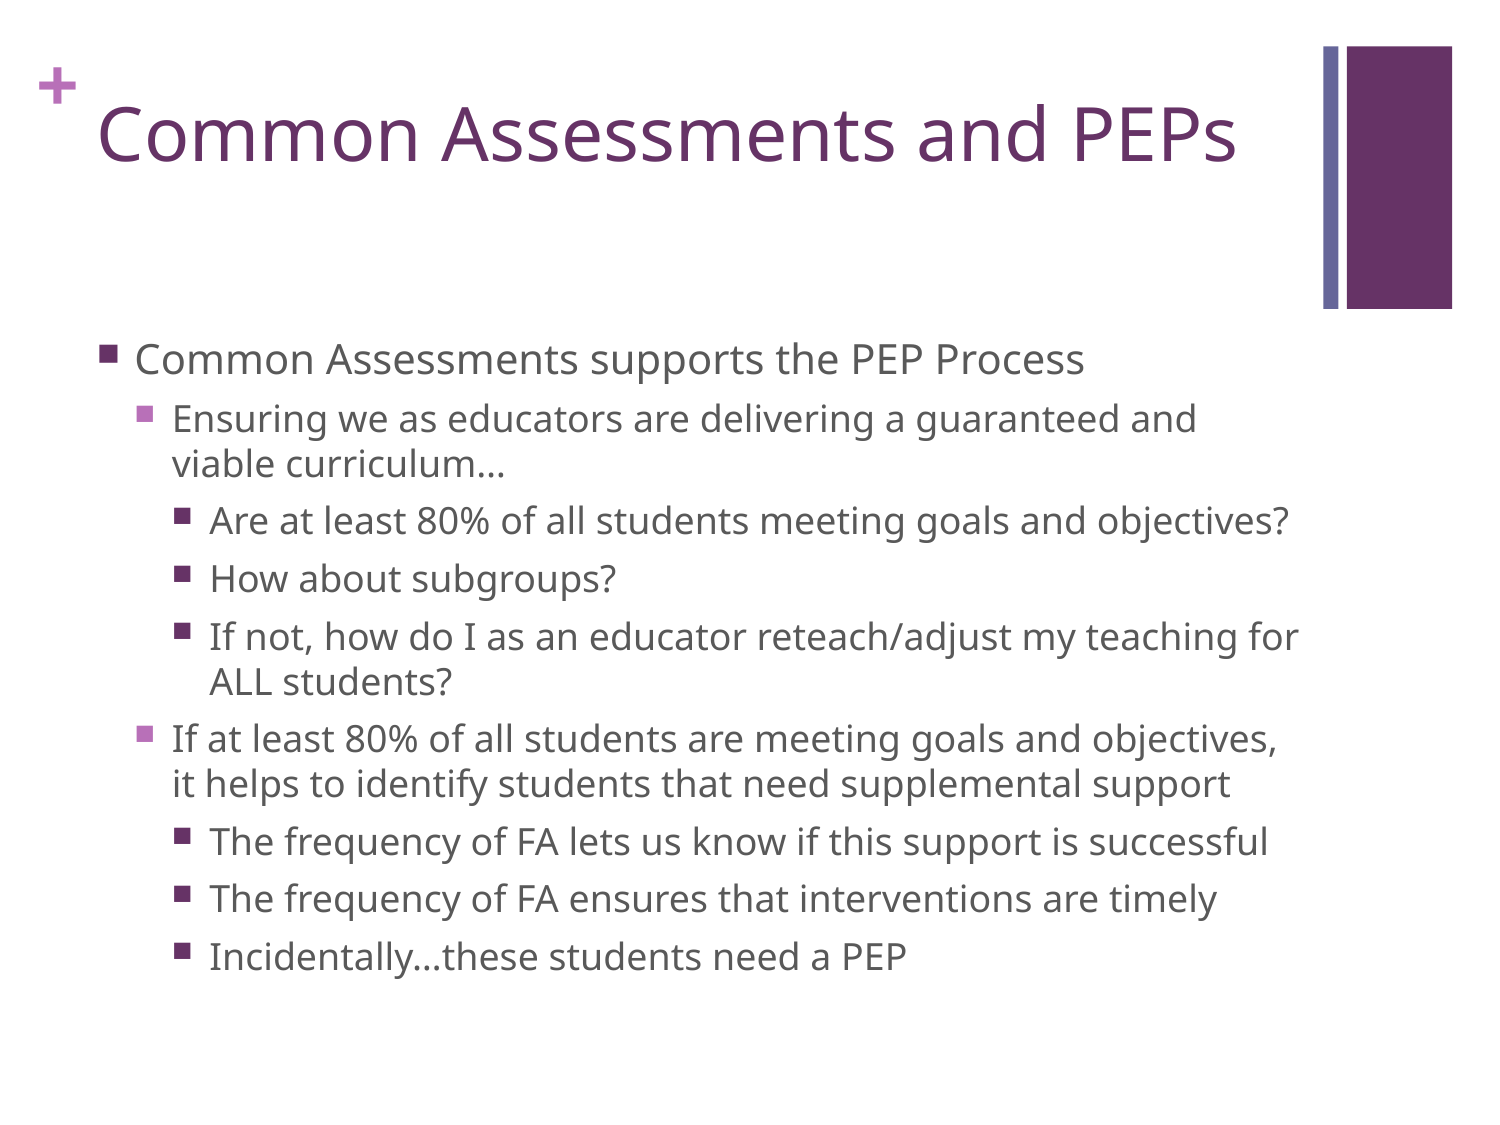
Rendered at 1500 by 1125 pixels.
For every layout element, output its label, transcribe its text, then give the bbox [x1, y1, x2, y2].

list Common Assessments supports the PEP Process Ensuring we as educators are delivering a guaranteed and viable curriculum… Are at least 80% of all students meeting goals and objectives? How about subgroups? If not, how do I as an educator reteach/adjust my teaching for ALL students? If at least 80% of all students are meeting goals and objectives, it helps to identify students that need supplemental support The frequency of FA lets us know if this support is successful The frequency of FA ensures that interventions are timely Incidentally…these students need a PEP [81, 324, 1322, 1005]
title Common Assessments and PEPs [81, 79, 1322, 263]
